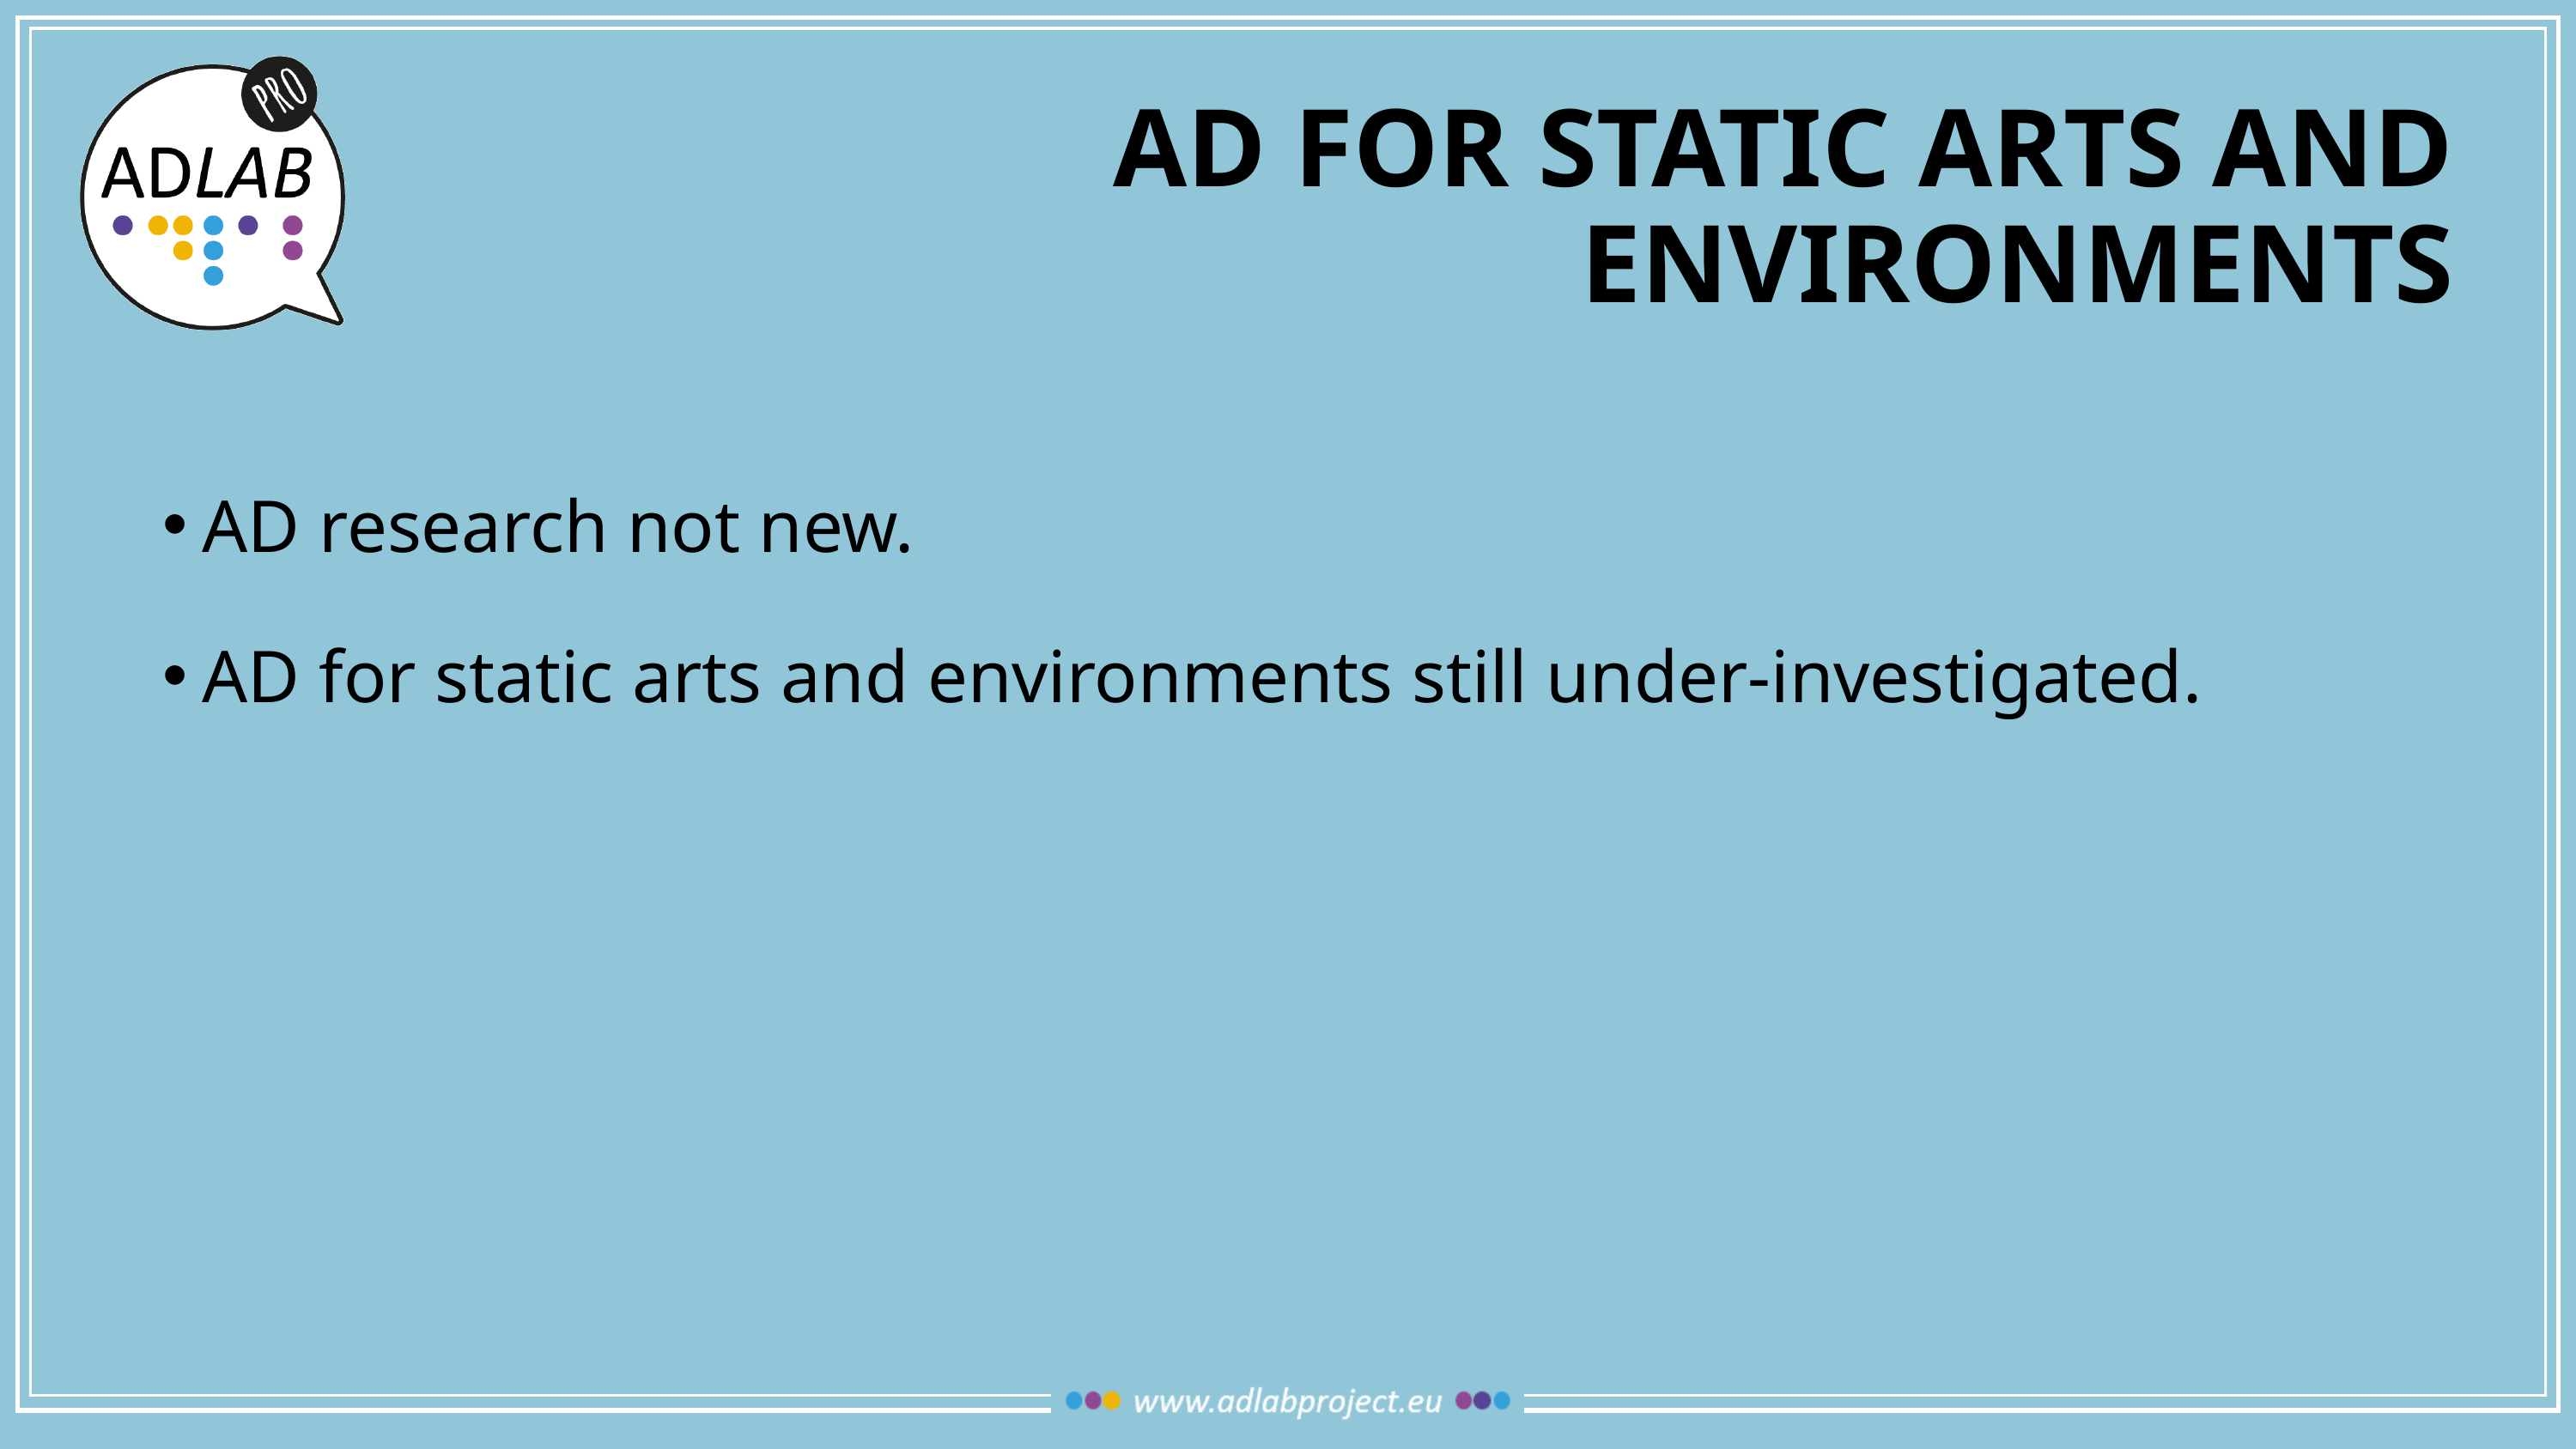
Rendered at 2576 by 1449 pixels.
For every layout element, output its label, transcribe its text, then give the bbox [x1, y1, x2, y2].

list AD research not new. AD for static arts and environments still under-investigated. [150, 431, 2467, 1087]
picture [72, 49, 353, 330]
title AD for static arts and environments [384, 70, 2467, 351]
picture [1051, 1378, 1524, 1429]
